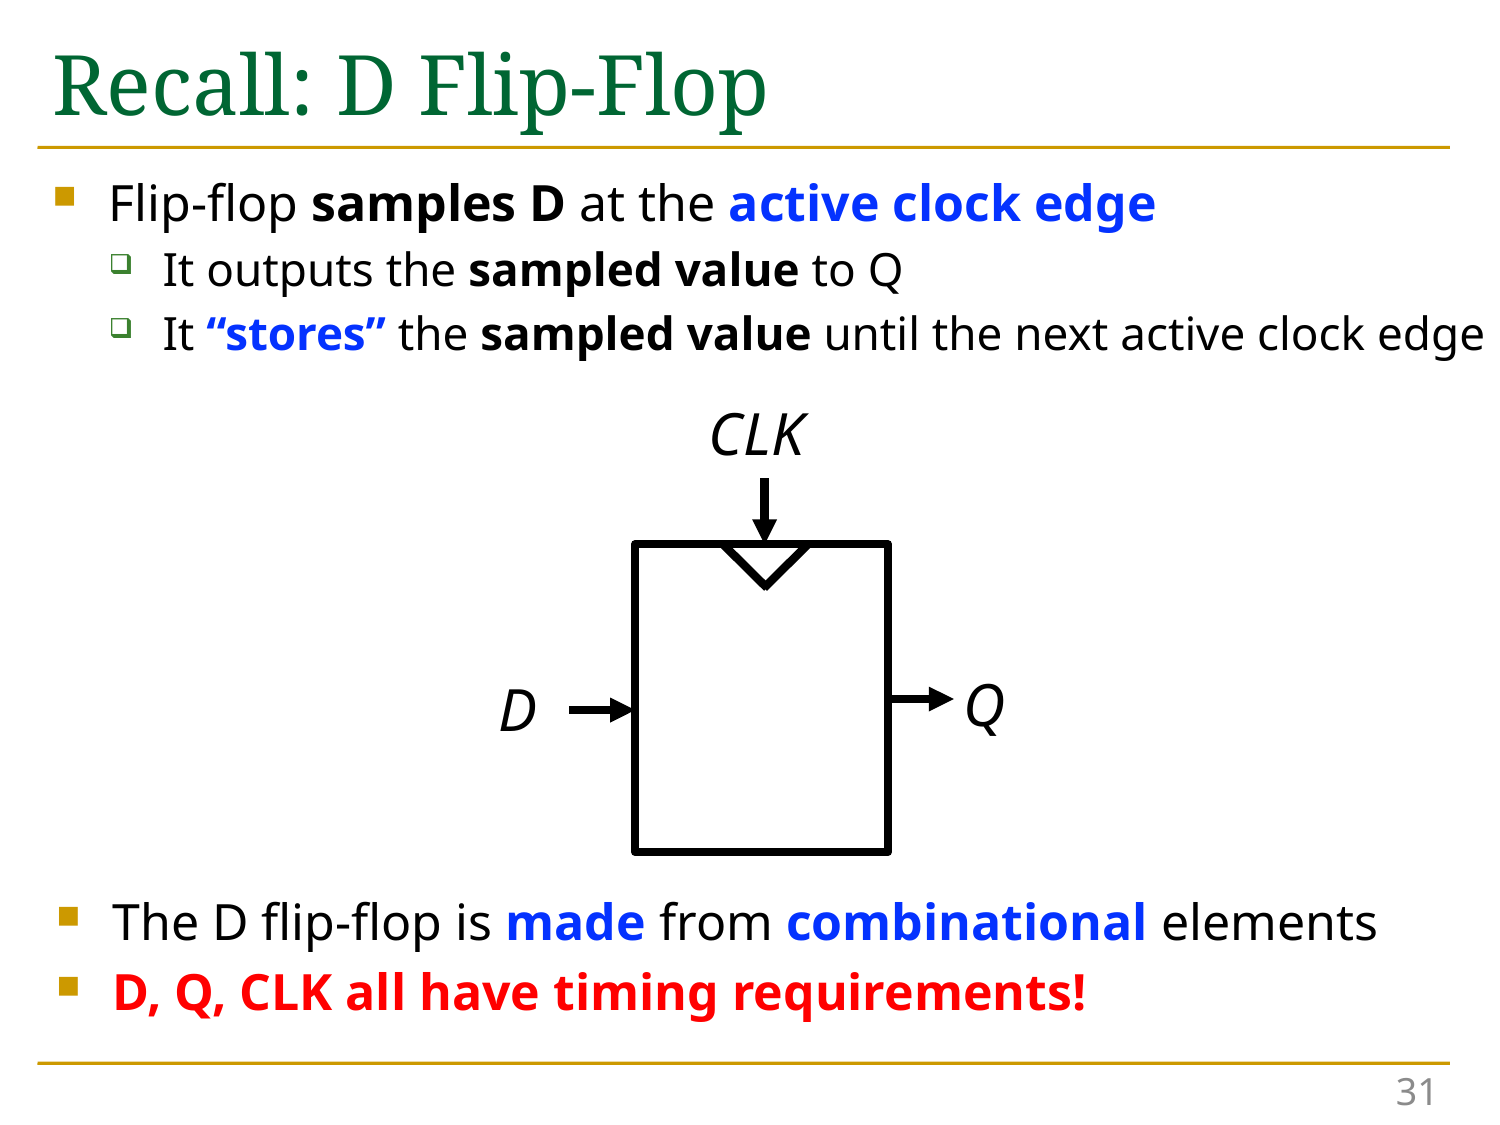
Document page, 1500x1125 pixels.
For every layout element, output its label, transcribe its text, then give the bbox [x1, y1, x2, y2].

title Recall: D Flip-Flop [37, 24, 1450, 163]
slide_number 31 [1116, 1063, 1454, 1124]
text_box The D flip-flop is made from combinational elements D, Q, CLK all have timing requirements! [41, 883, 1454, 1061]
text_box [483, 389, 1004, 853]
list Flip-flop samples D at the active clock edge It outputs the sampled value to Q It “stores” the sampled value until the next active clock edge [37, 163, 1500, 366]
text_box [112, 200, 1438, 883]
